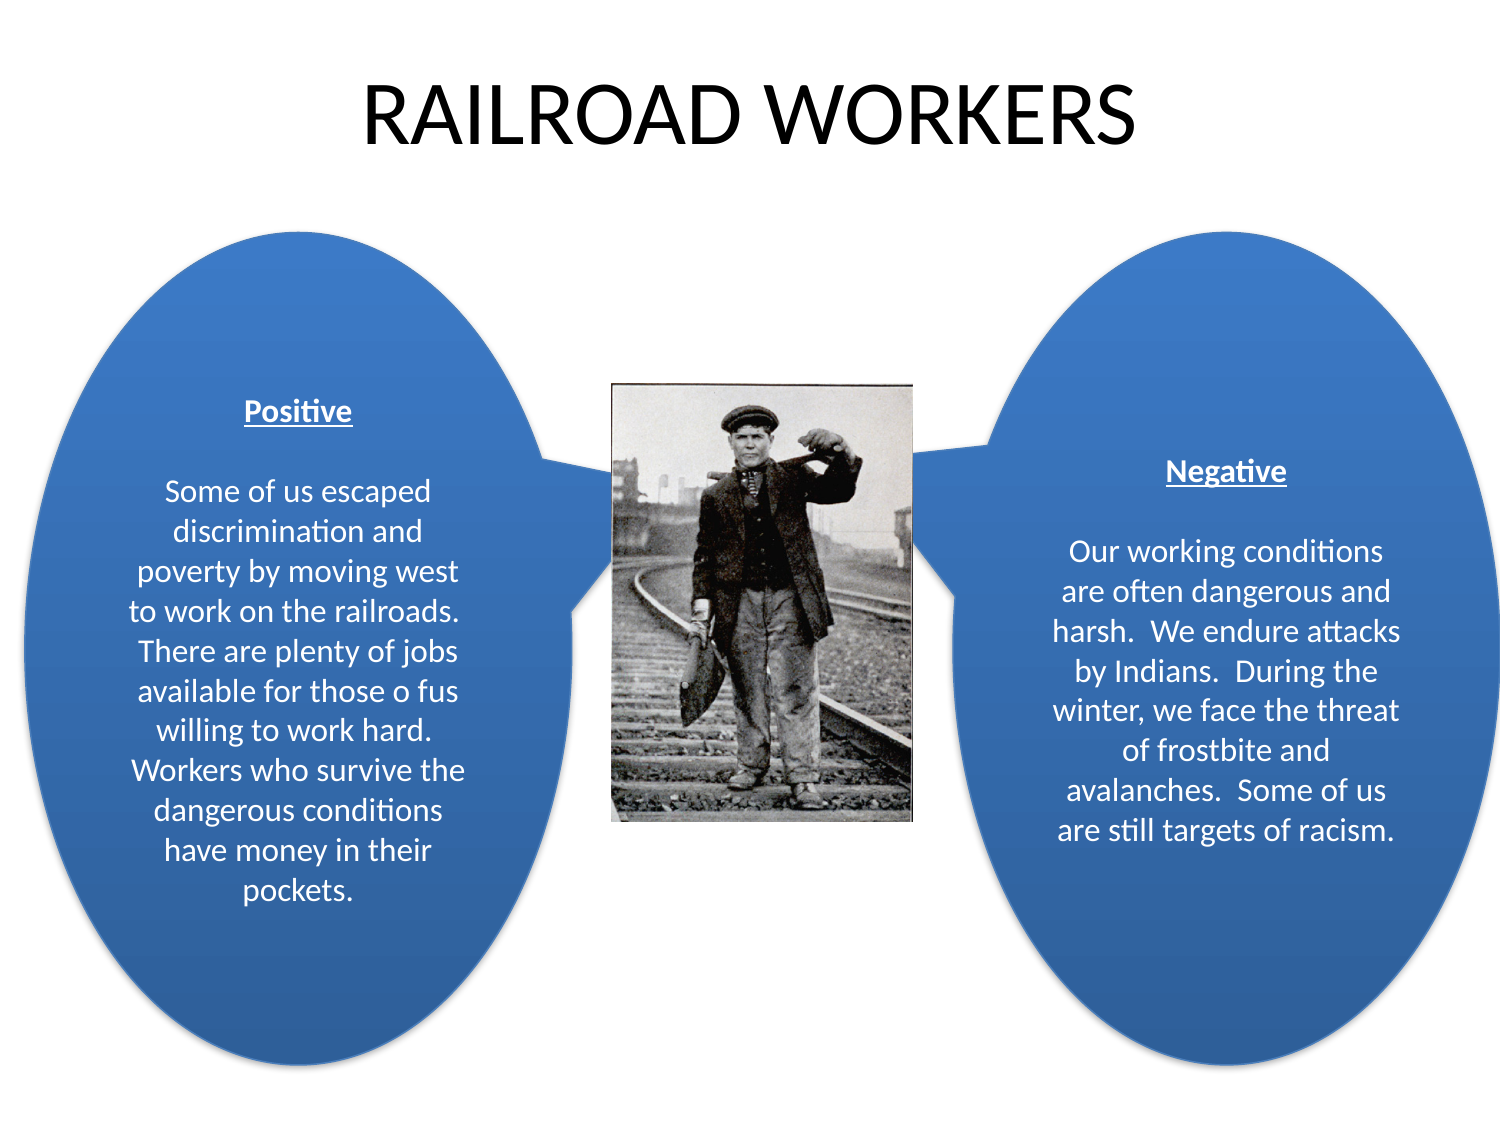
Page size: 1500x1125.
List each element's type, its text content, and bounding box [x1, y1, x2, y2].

text_box Negative Our working conditions are often dangerous and harsh. We endure attacks by Indians. During the winter, we face the threat of frostbite and avalanches. Some of us are still targets of racism. [917, 231, 1500, 1066]
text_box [611, 383, 913, 823]
title RAILROAD WORKERS [75, 45, 1425, 233]
text_box Positive Some of us escaped discrimination and poverty by moving west to work on the railroads. There are plenty of jobs available for those o fus willing to work hard. Workers who survive the dangerous conditions have money in their pockets. [24, 231, 606, 1066]
